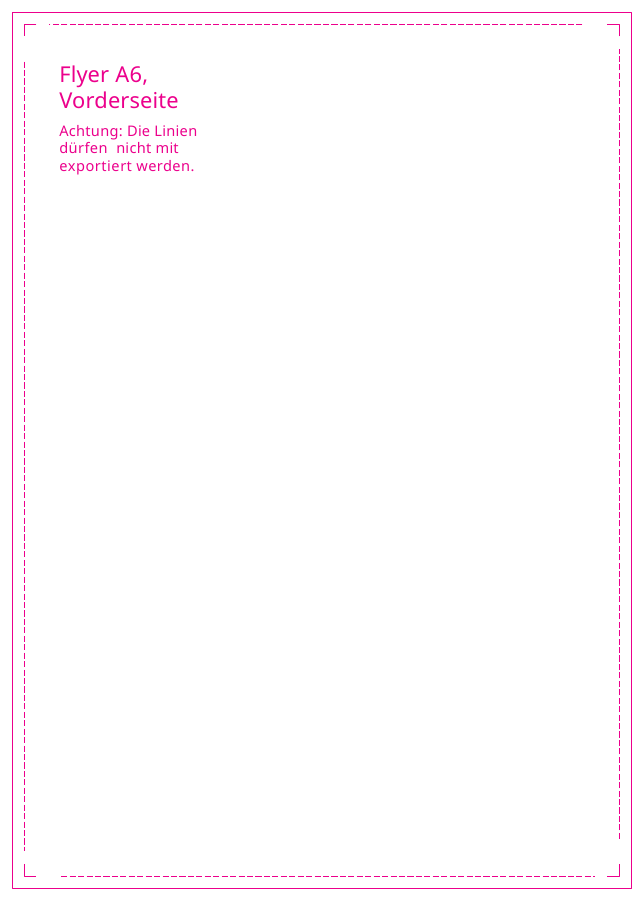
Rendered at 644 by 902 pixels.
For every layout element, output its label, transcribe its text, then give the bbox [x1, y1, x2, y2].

text_box Flyer A6, Vorderseite Achtung: Die Linien dürfen nicht mit exportiert werden. [57, 45, 255, 175]
